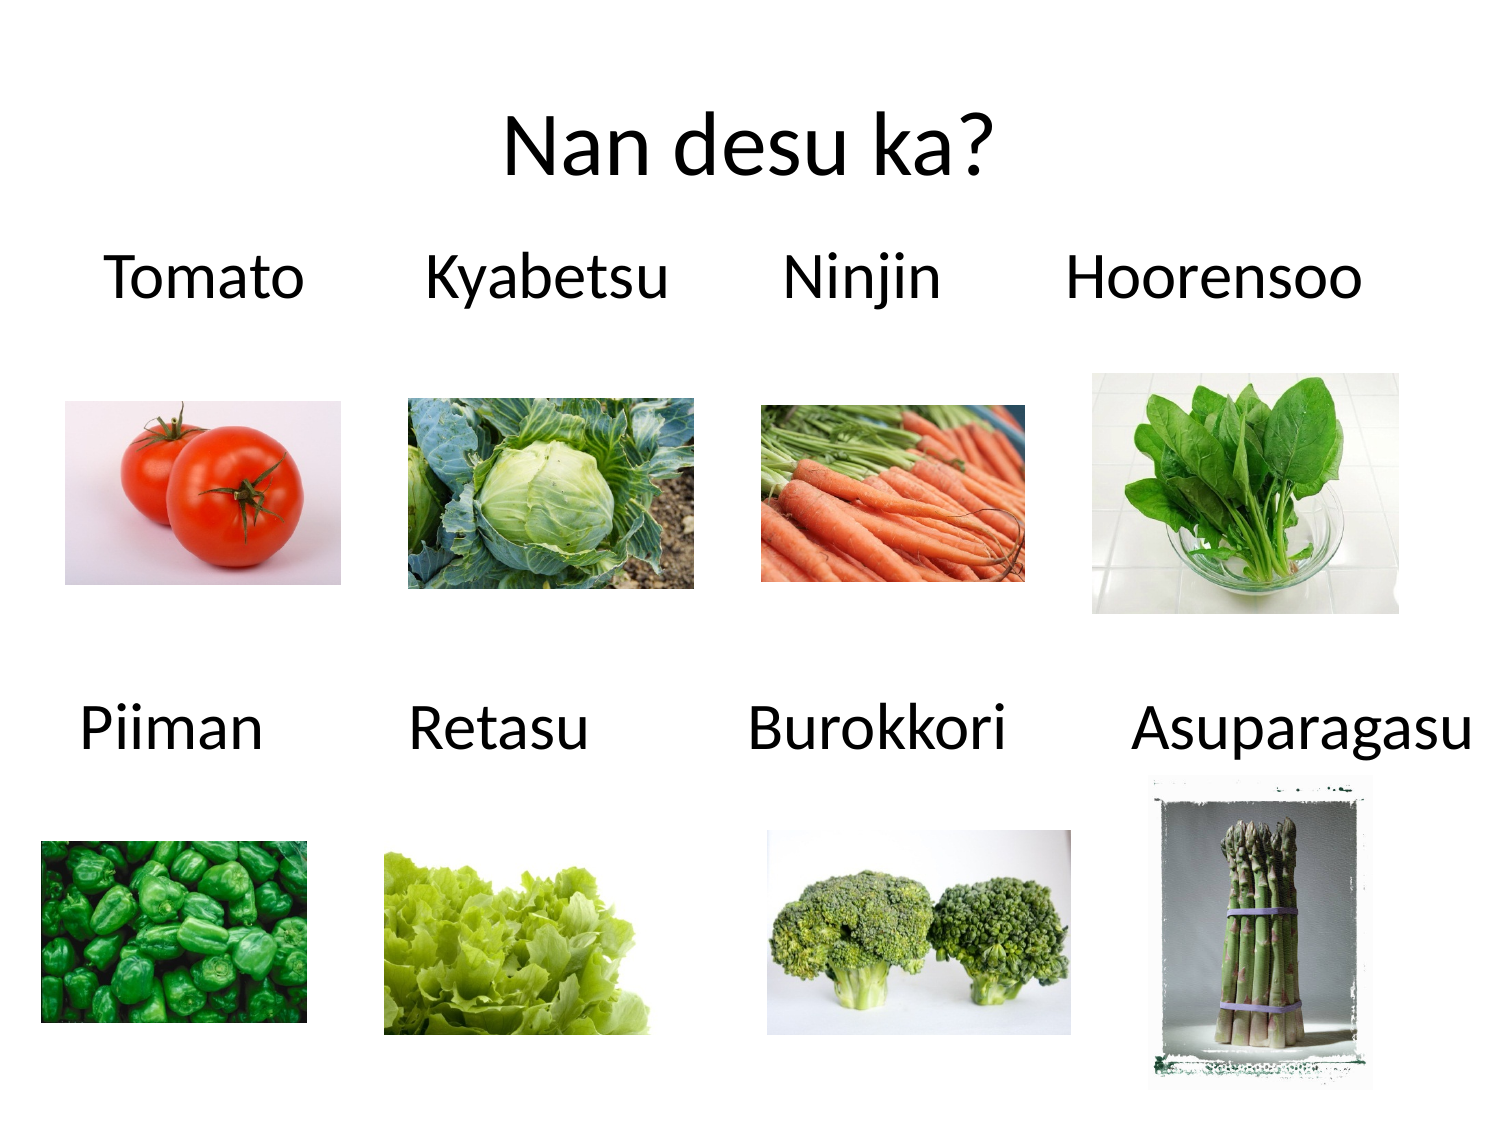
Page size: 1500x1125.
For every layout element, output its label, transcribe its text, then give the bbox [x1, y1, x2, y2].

picture [767, 829, 1071, 1035]
text_box Retasu [393, 675, 622, 771]
text_box Tomato [88, 233, 340, 320]
text_box Piiman [64, 675, 296, 771]
picture [65, 401, 341, 586]
text_box Hoorensoo [1050, 233, 1408, 320]
title Nan desu ka? [75, 45, 1425, 233]
picture [1147, 774, 1373, 1090]
text_box Asuparagasu [1116, 675, 1500, 771]
picture [408, 398, 694, 589]
picture [40, 841, 307, 1024]
picture [1092, 373, 1400, 614]
picture [383, 830, 691, 1035]
text_box Ninjin [768, 233, 971, 320]
text_box Burokkori [732, 675, 1058, 771]
text_box Kyabetsu [411, 233, 708, 320]
picture [761, 405, 1025, 582]
